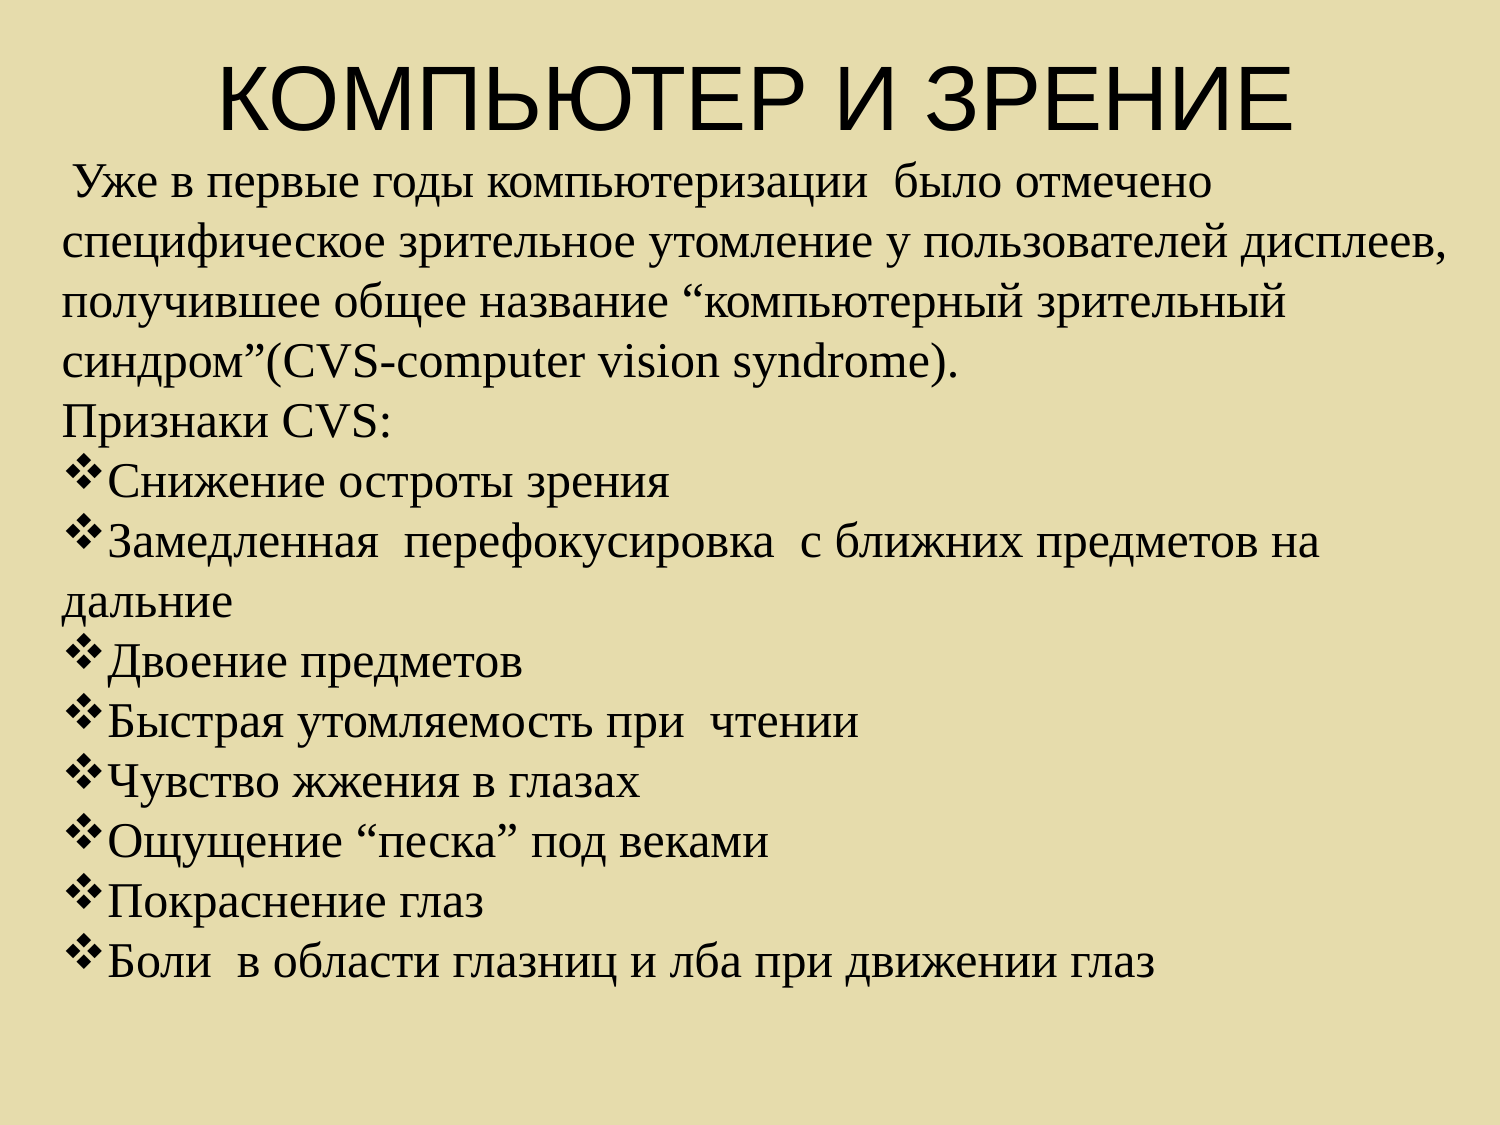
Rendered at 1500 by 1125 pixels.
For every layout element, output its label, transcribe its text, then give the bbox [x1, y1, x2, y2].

text_box Уже в первые годы компьютеризации было отмечено специфическое зрительное утомление у пользователей дисплеев, получившее общее название “компьютерный зрительный синдром”(СVS-computer vision syndrome). Признаки CVS: Снижение остроты зрения Замедленная перефокусировка с ближних предметов на дальние Двоение предметов Быстрая утомляемость при чтении Чувство жжения в глазах Ощущение “песка” под веками Покраснение глаз Боли в области глазниц и лба при движении глаз [46, 140, 1500, 1041]
title КОМПЬЮТЕР И ЗРЕНИЕ [82, 0, 1432, 140]
